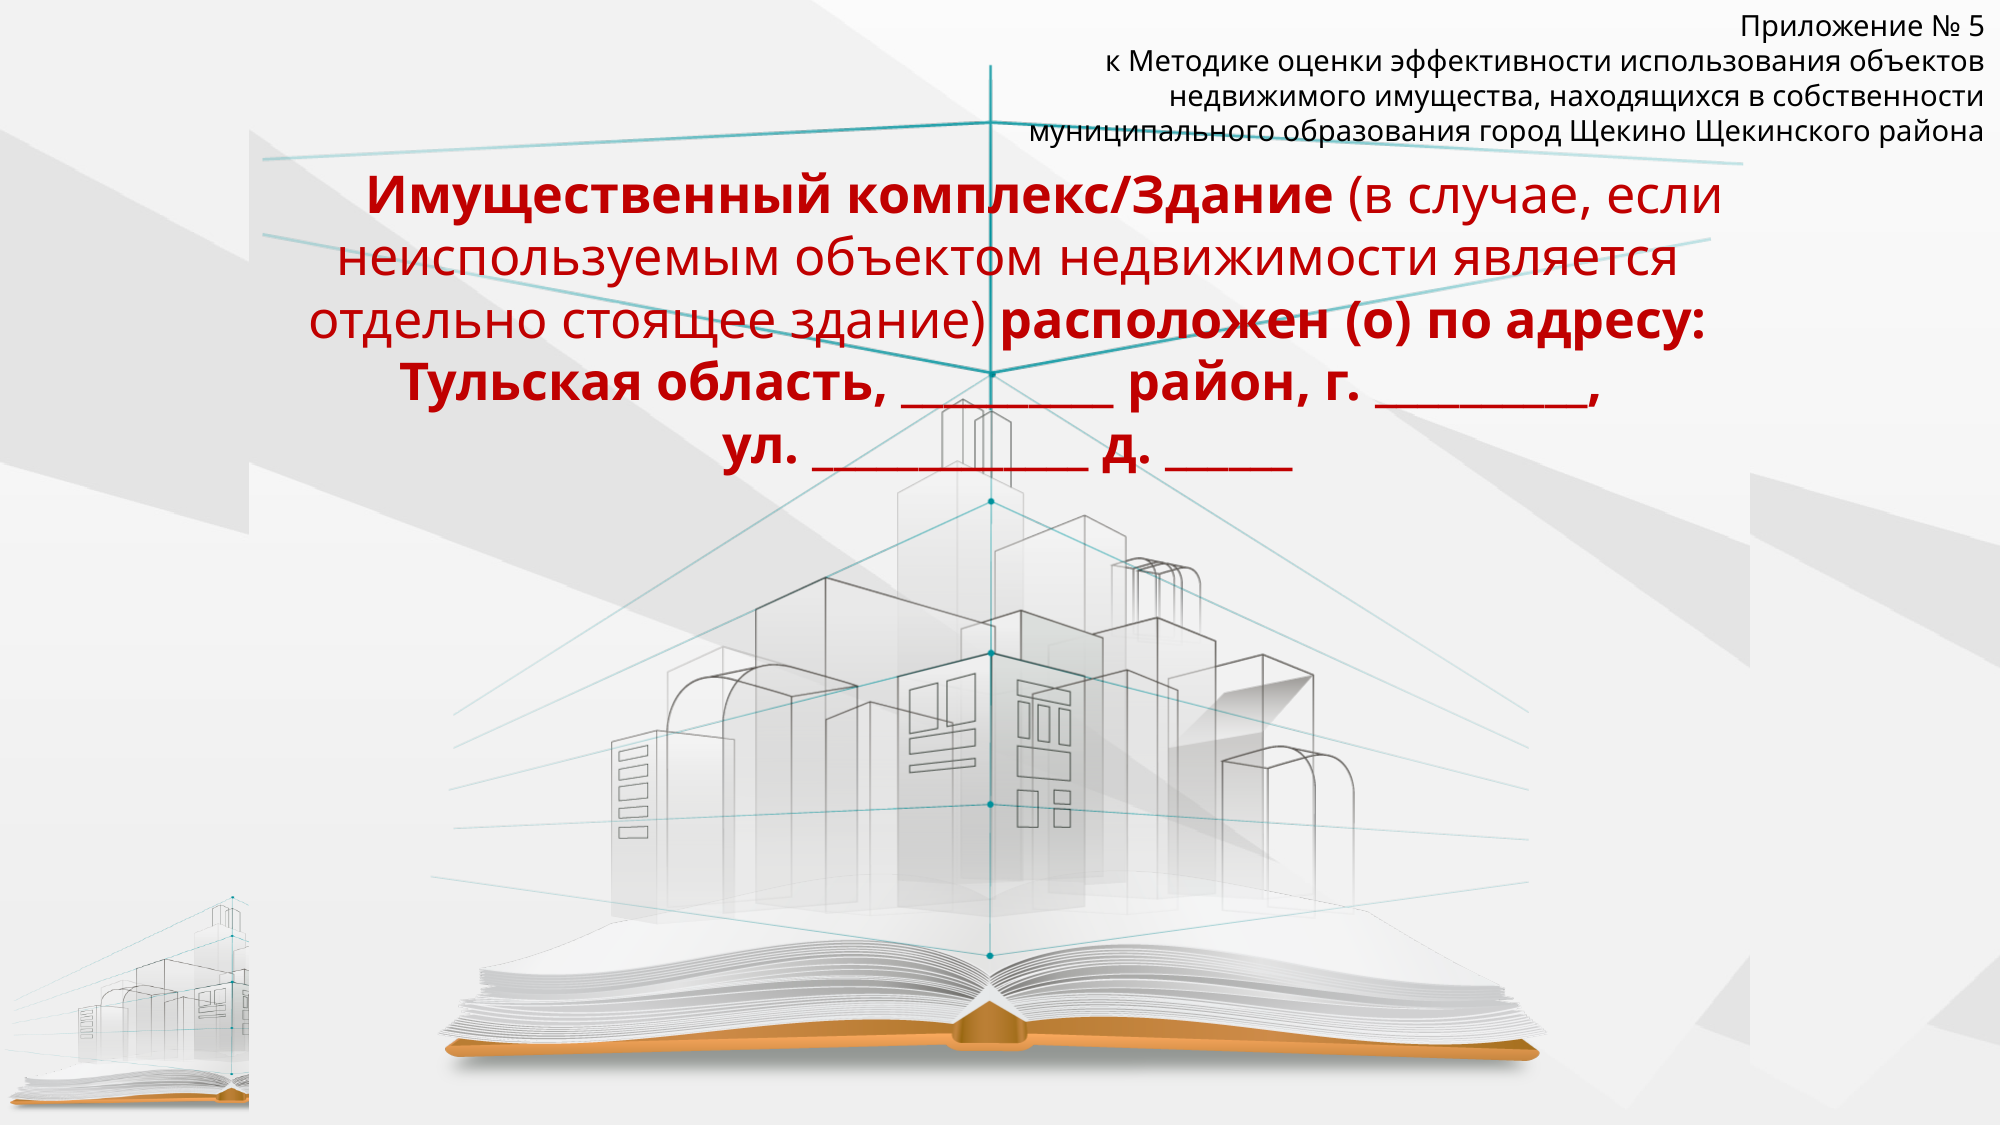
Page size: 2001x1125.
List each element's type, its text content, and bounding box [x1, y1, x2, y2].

text_box Приложение № 5 к Методике оценки эффективности использования объектов недвижимого имущества, находящихся в собственности муниципального образования город Щекино Щекинского района [1750, 0, 2000, 155]
picture [0, 0, 2000, 1125]
